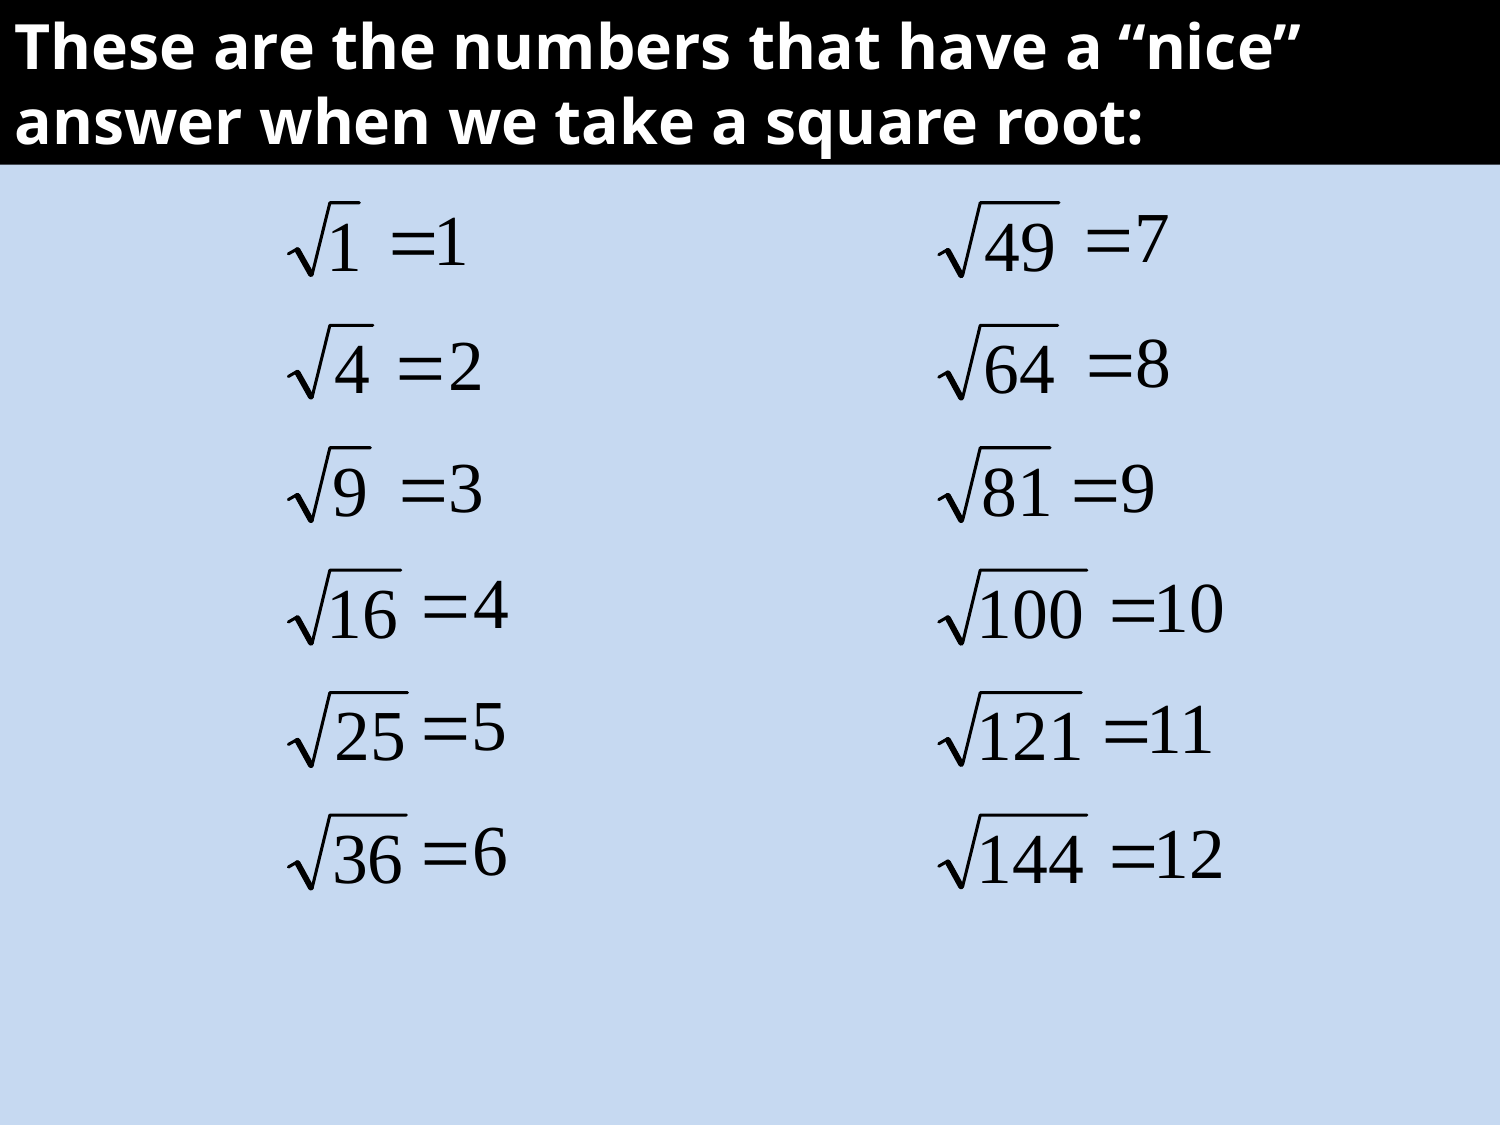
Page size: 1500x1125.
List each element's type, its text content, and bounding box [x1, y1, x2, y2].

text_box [1068, 196, 1183, 281]
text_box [274, 187, 1099, 905]
text_box These are the numbers that have a “nice” answer when we take a square root: [0, 0, 1500, 165]
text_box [1056, 446, 1170, 531]
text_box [1094, 812, 1238, 891]
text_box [381, 324, 495, 403]
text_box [406, 809, 520, 894]
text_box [384, 446, 492, 531]
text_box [1087, 687, 1226, 766]
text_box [374, 199, 477, 278]
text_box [1094, 566, 1238, 651]
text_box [406, 562, 520, 641]
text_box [1071, 321, 1180, 406]
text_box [406, 684, 520, 769]
